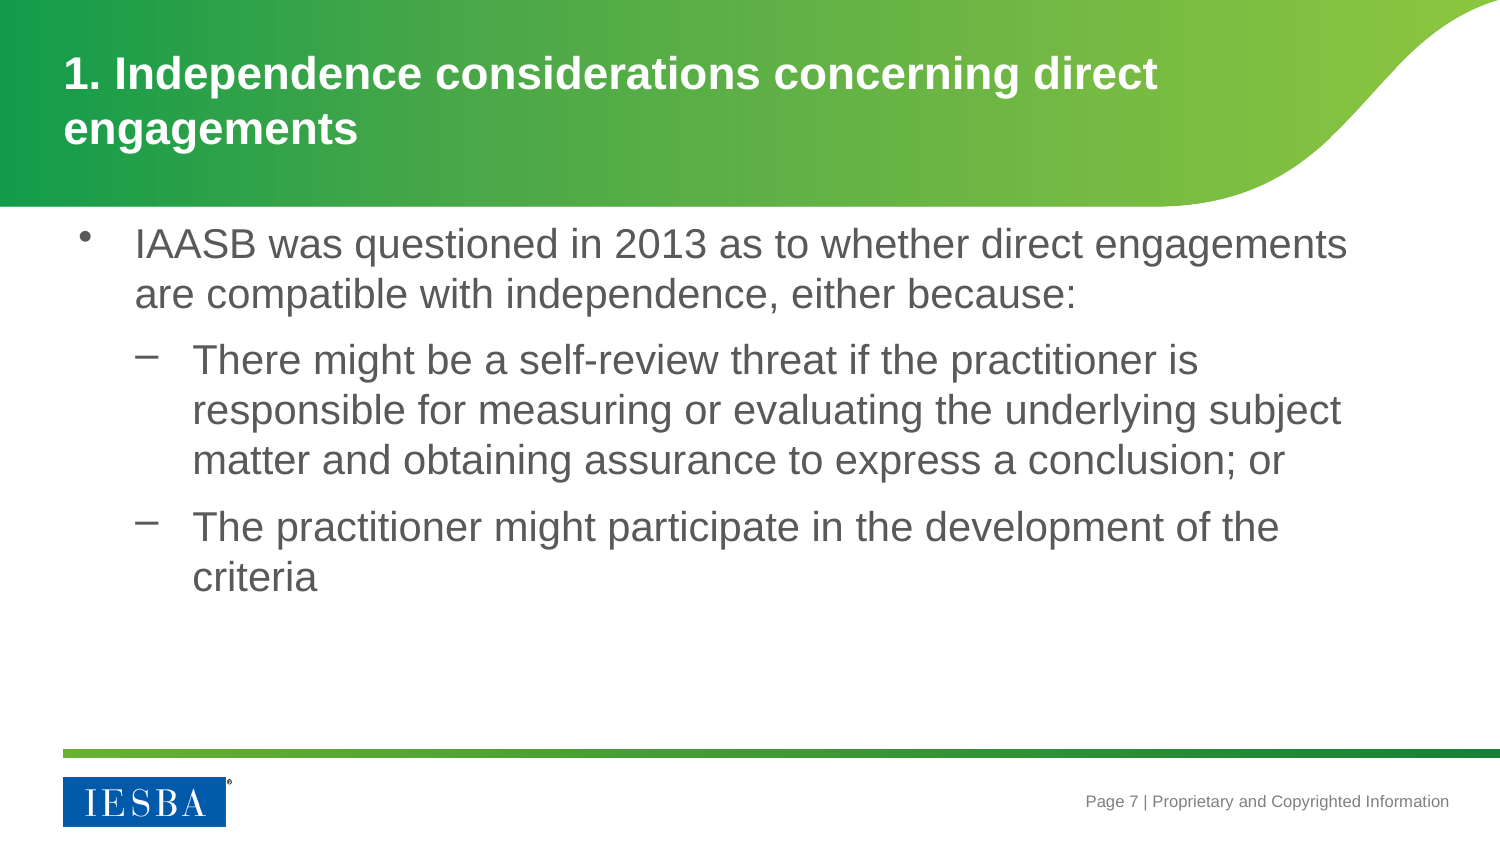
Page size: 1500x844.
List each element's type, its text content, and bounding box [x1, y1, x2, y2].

title 1. Independence considerations concerning direct engagements [63, 59, 1301, 138]
list IAASB was questioned in 2013 as to whether direct engagements are compatible with independence, either because: There might be a self-review threat if the practitioner is responsible for measuring or evaluating the underlying subject matter and obtaining assurance to express a conclusion; or The practitioner might participate in the development of the criteria [63, 209, 1401, 712]
picture [63, 777, 232, 827]
picture [0, 0, 1500, 207]
